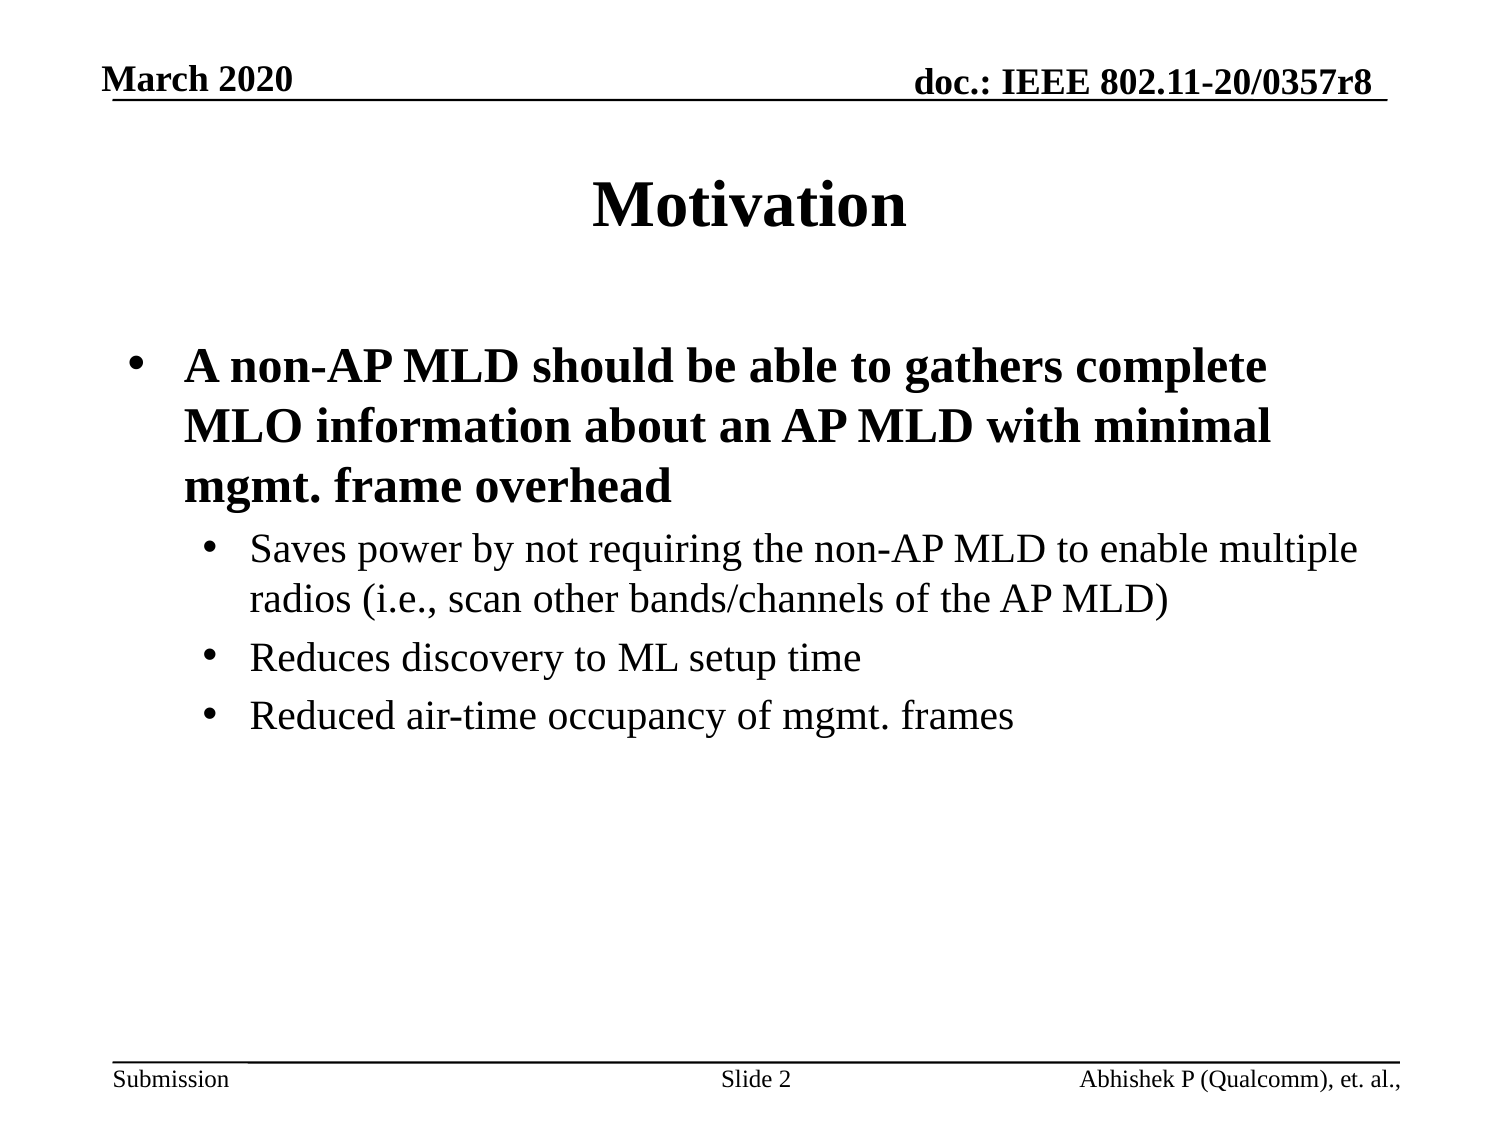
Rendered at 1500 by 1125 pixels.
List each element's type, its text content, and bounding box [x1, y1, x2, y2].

title Motivation [112, 112, 1388, 288]
list A non-AP MLD should be able to gathers complete MLO information about an AP MLD with minimal mgmt. frame overhead Saves power by not requiring the non-AP MLD to enable multiple radios (i.e., scan other bands/channels of the AP MLD) Reduces discovery to ML setup time Reduced air-time occupancy of mgmt. frames [112, 324, 1402, 1052]
footer Abhishek P (Qualcomm), et. al., [949, 1061, 1402, 1093]
slide_number Slide 2 [712, 1061, 801, 1093]
